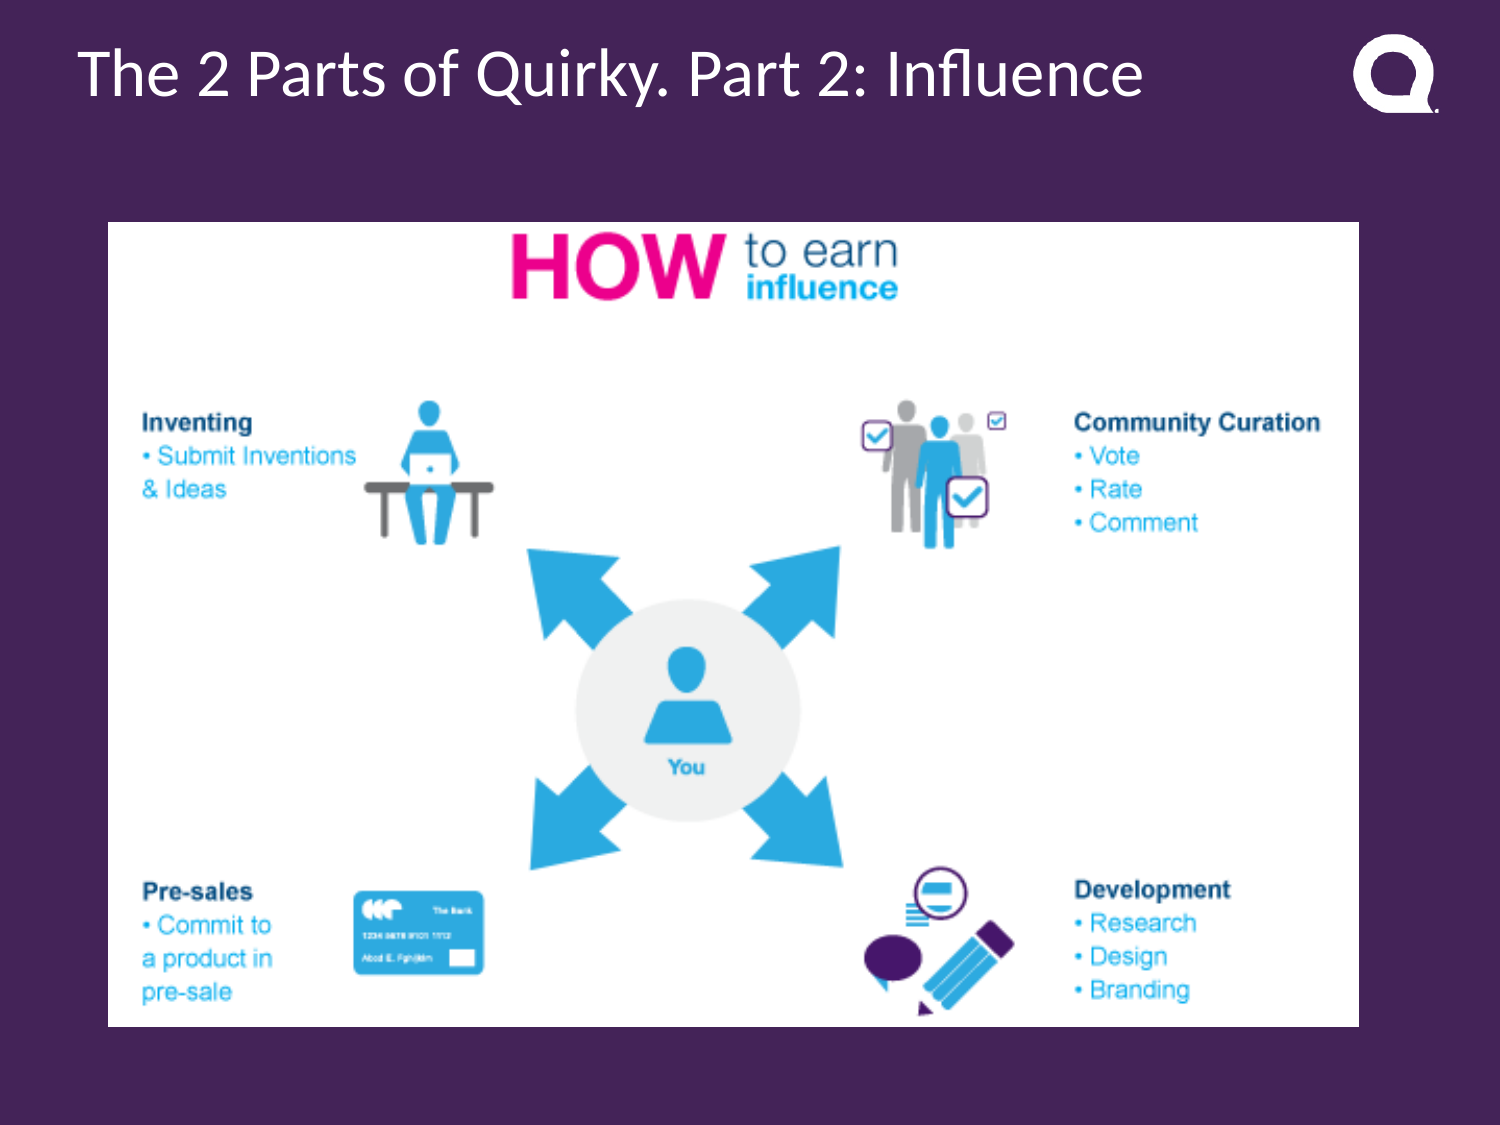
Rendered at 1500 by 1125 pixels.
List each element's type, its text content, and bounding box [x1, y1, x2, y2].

picture [0, 0, 1500, 1125]
text_box The 2 Parts of Quirky. Part 2: Influence [62, 20, 1192, 118]
